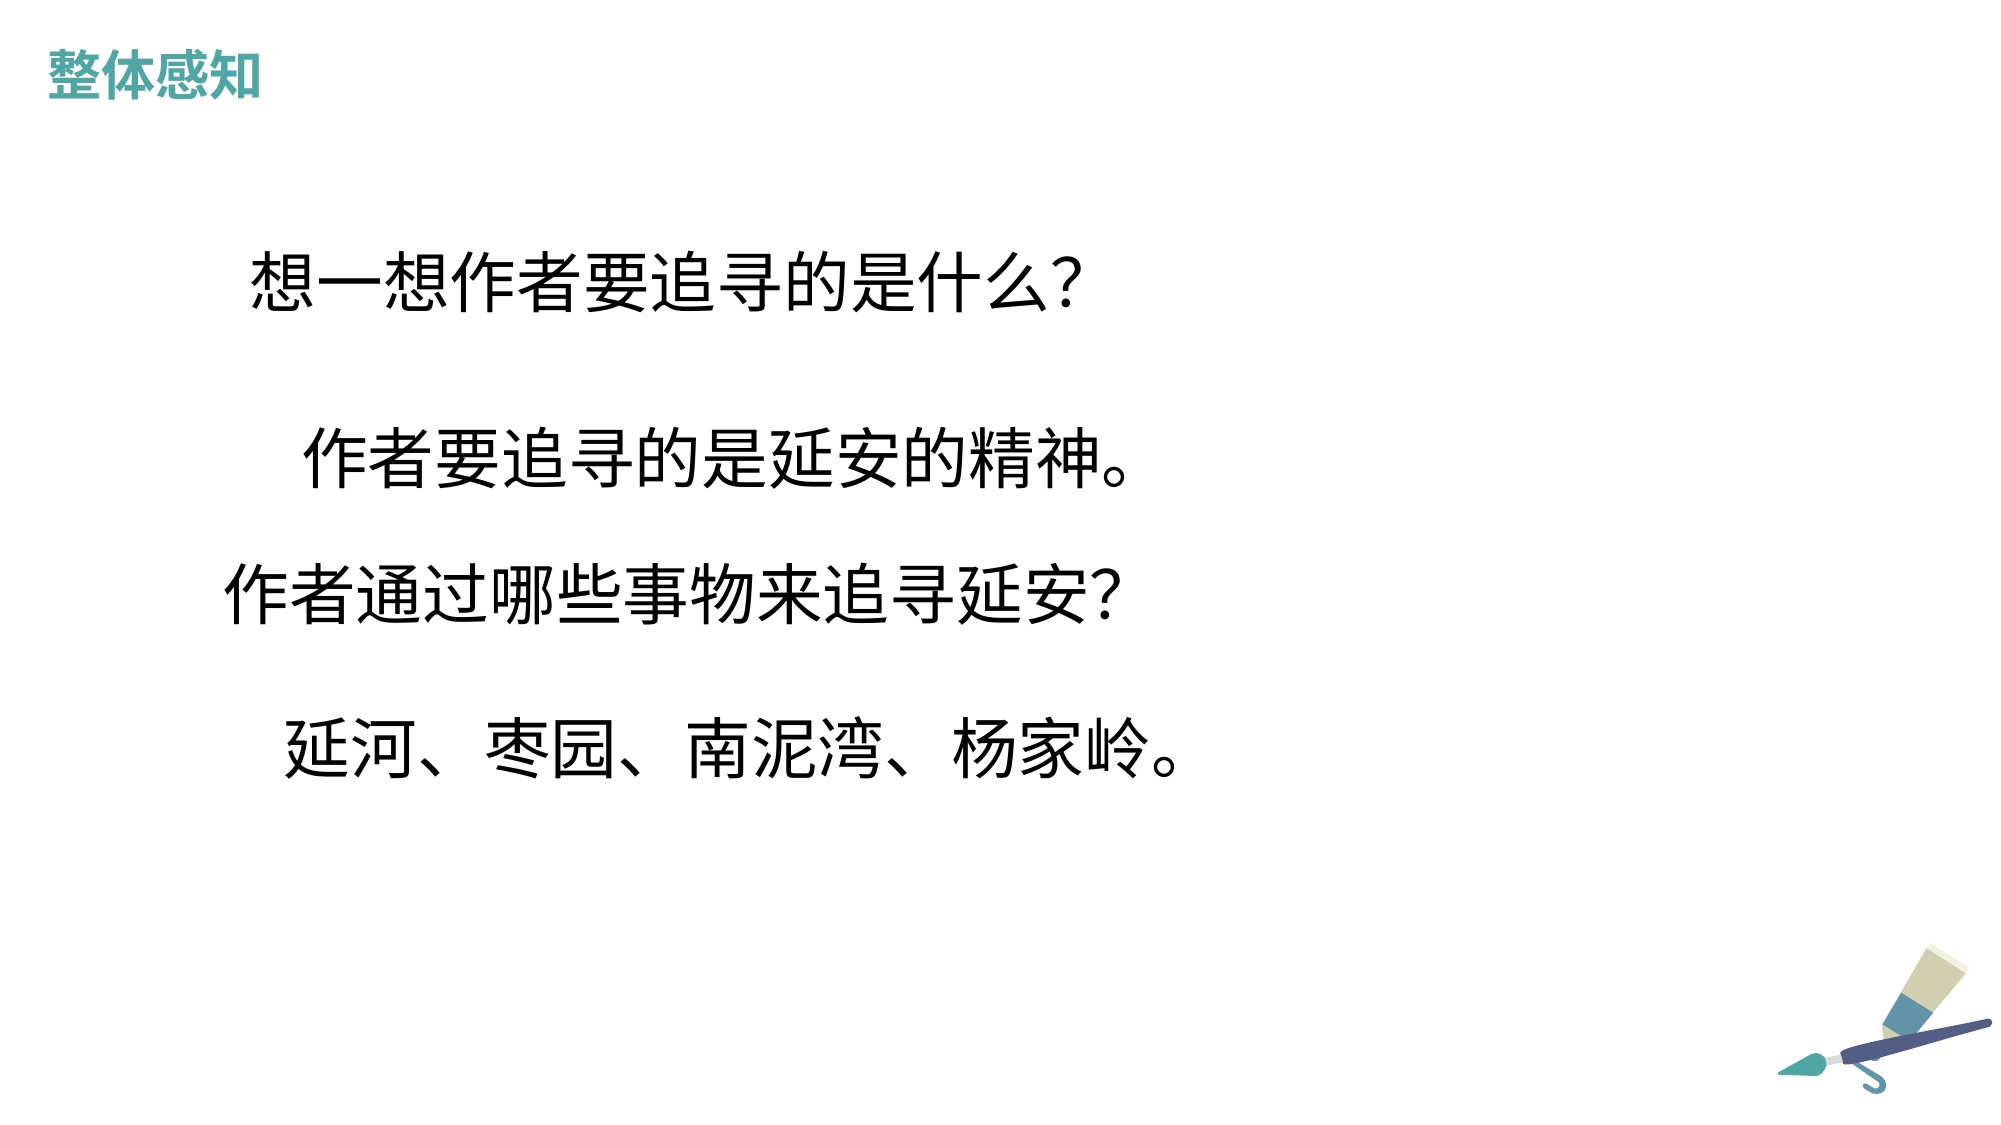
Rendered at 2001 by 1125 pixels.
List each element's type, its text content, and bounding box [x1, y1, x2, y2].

text_box 作者通过哪些事物来追寻延安？ [207, 545, 1792, 641]
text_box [1811, 945, 1974, 1125]
text_box 想一想作者要追寻的是什么？ [238, 235, 1823, 327]
text_box 整体感知 [32, 33, 347, 114]
text_box 作者要追寻的是延安的精神。 [289, 371, 1653, 503]
text_box 延河、枣园、南泥湾、杨家岭。 [238, 699, 1668, 794]
